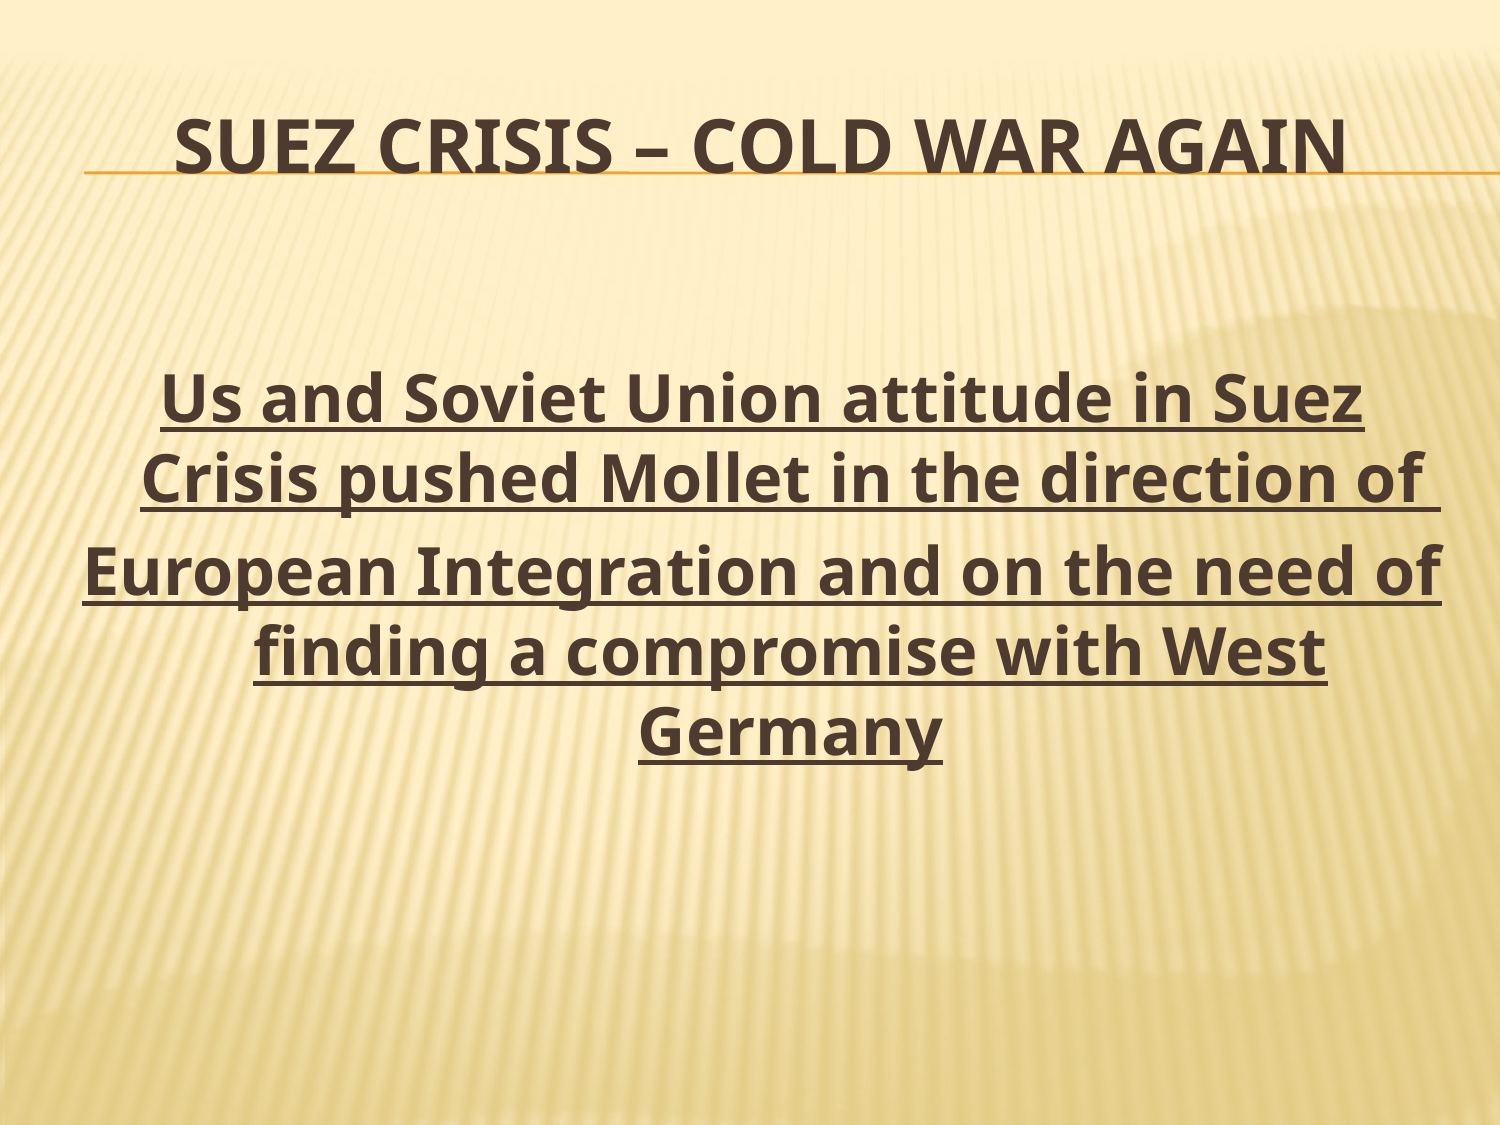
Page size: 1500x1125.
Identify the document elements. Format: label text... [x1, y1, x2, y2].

title SUEZ CRISIS – COLD WAR AGAIN [50, 75, 1475, 213]
list Us and Soviet Union attitude in Suez Crisis pushed Mollet in the direction of European Integration and on the need of finding a compromise with West Germany [50, 254, 1475, 998]
